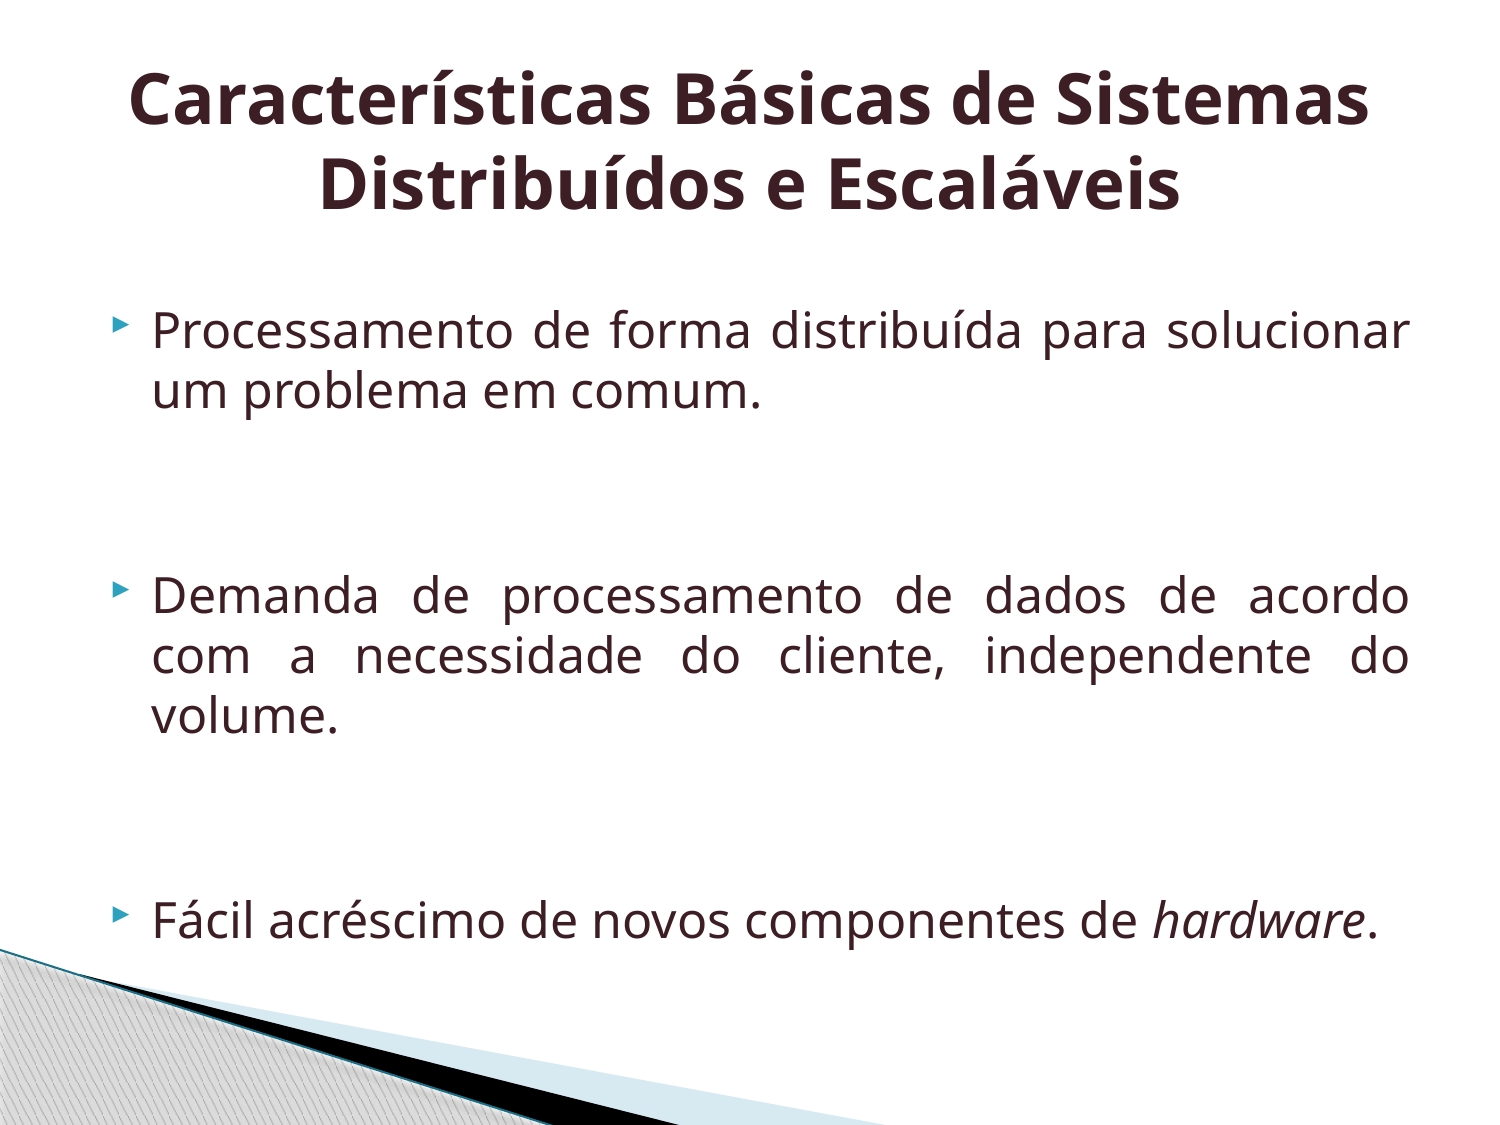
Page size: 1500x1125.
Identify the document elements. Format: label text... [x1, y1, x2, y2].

title Características Básicas de Sistemas Distribuídos e Escaláveis [75, 45, 1425, 233]
list Processamento de forma distribuída para solucionar um problema em comum. Demanda de processamento de dados de acordo com a necessidade do cliente, independente do volume. Fácil acréscimo de novos componentes de hardware. [76, 290, 1427, 1012]
